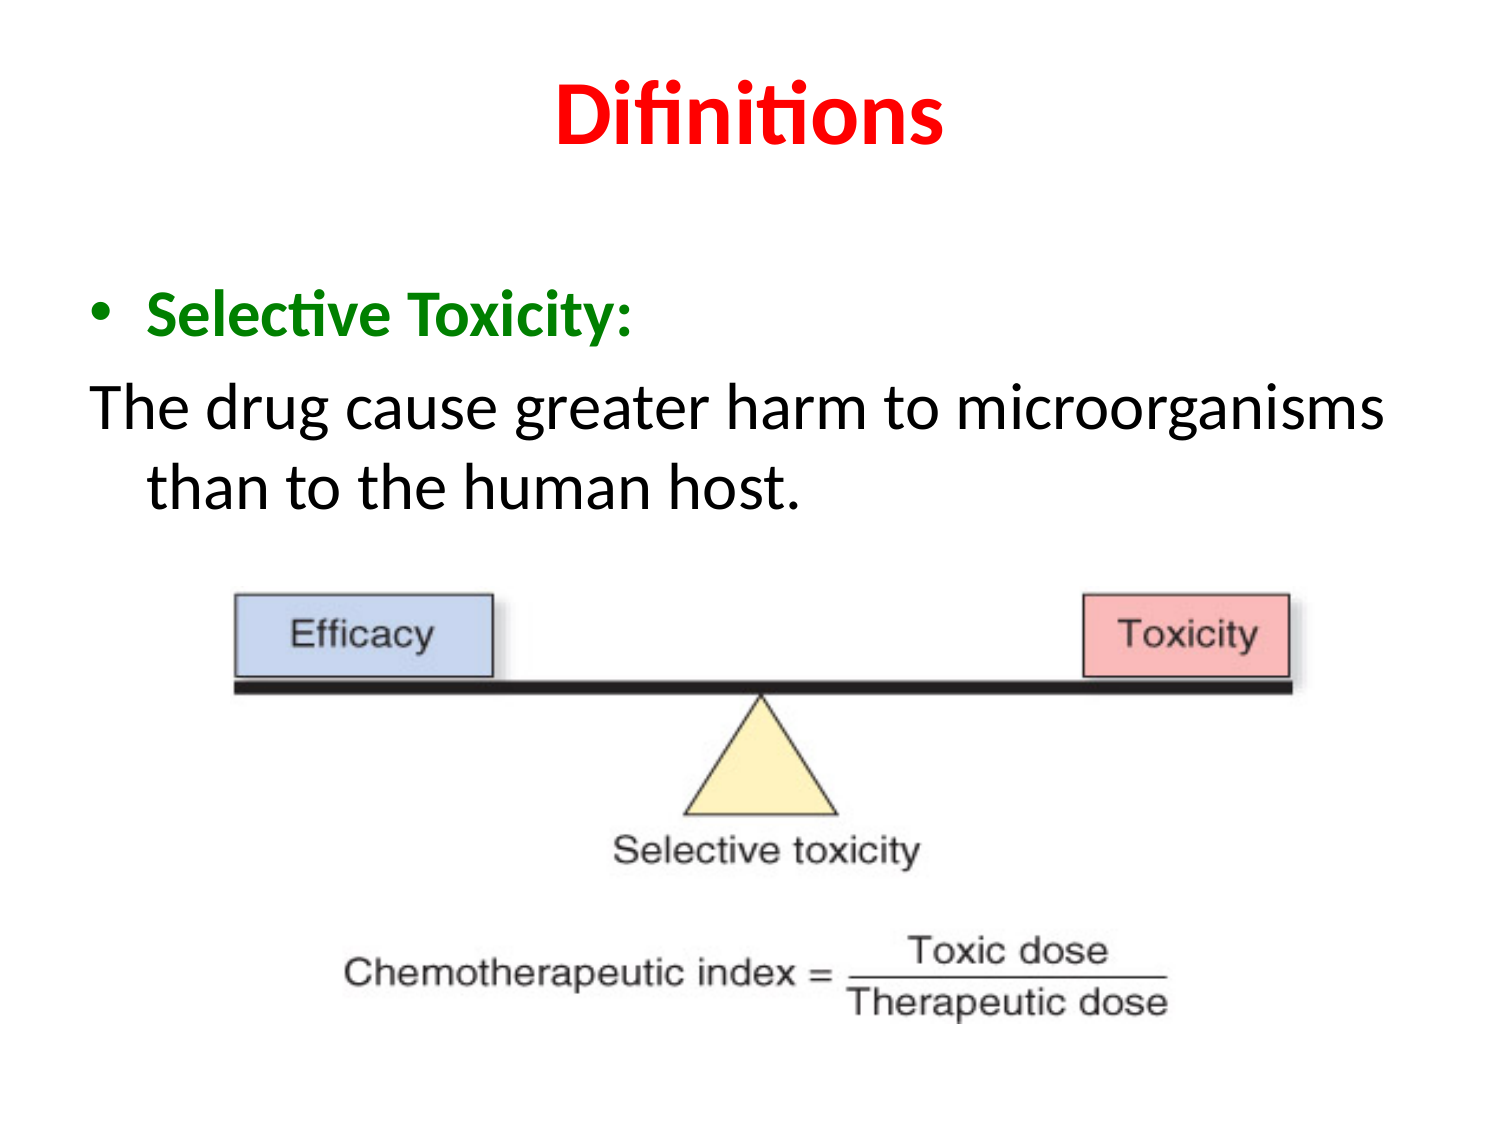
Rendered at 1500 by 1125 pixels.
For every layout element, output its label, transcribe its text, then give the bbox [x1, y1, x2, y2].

title Difinitions [75, 45, 1425, 233]
picture [229, 585, 1318, 1024]
list Selective Toxicity: The drug cause greater harm to microorganisms than to the human host. [75, 262, 1425, 1005]
